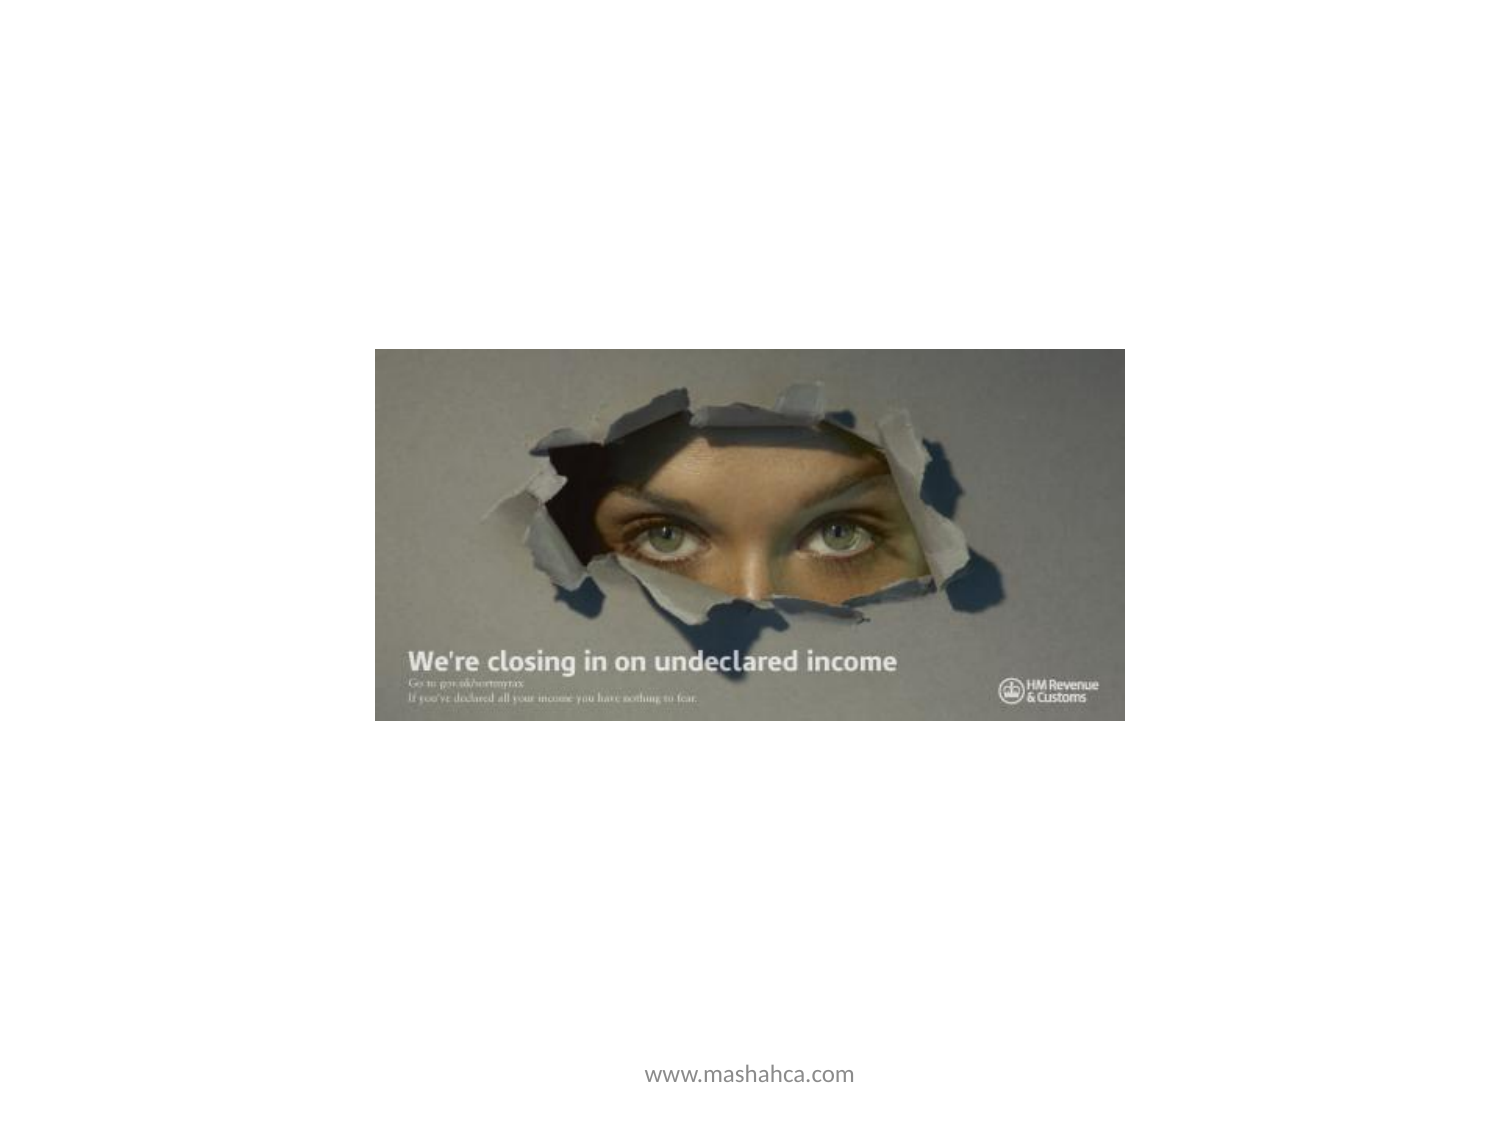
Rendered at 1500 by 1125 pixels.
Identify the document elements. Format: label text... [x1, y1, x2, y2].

picture [374, 349, 1126, 721]
footer www.mashahca.com [512, 1042, 988, 1103]
